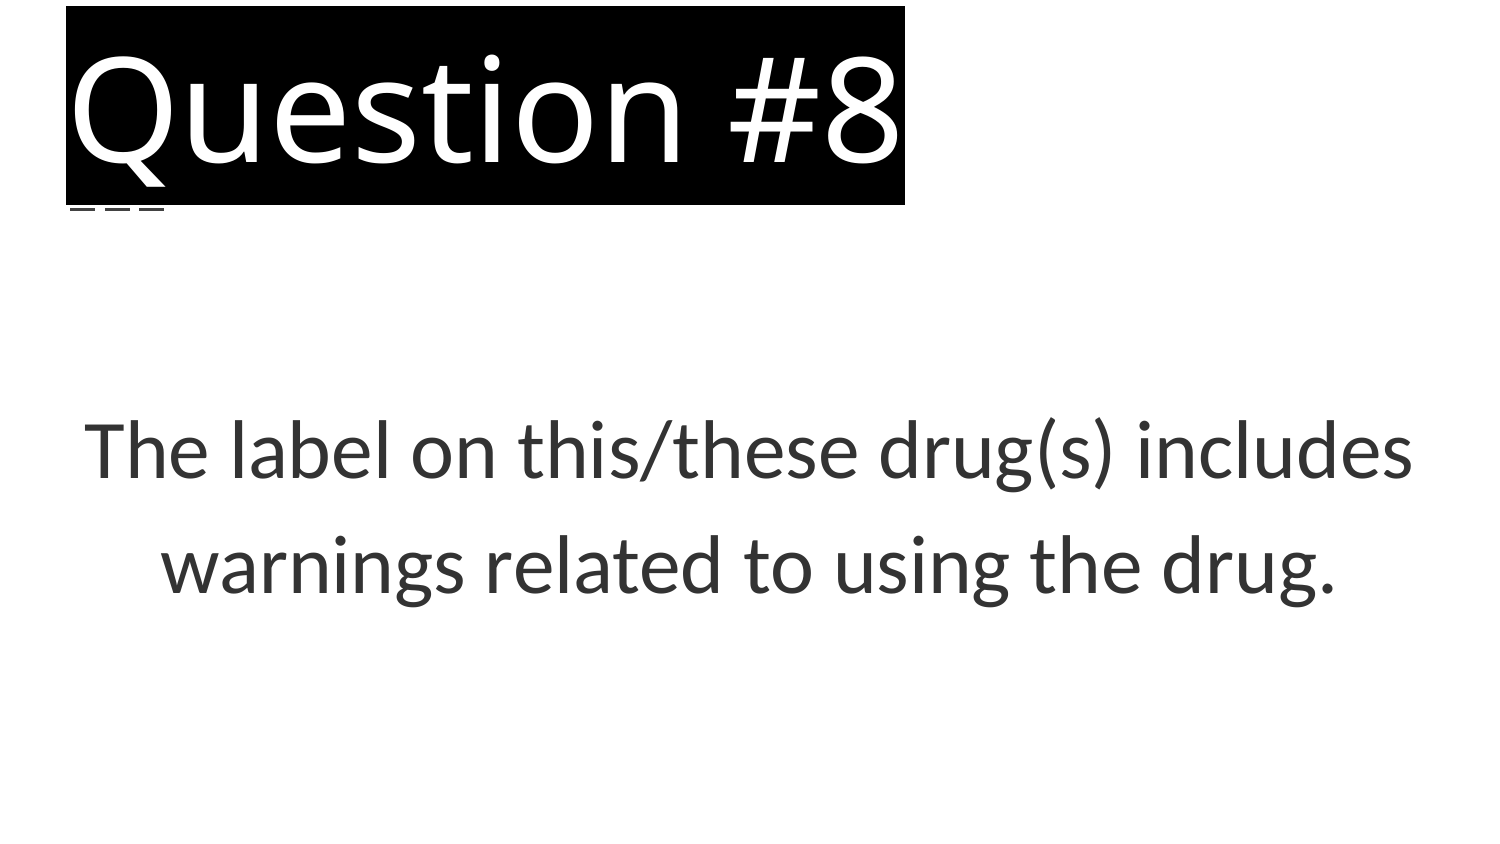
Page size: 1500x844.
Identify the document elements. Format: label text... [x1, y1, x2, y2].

title Question #8 [51, 86, 1449, 207]
list The label on this/these drug(s) includes warnings related to using the drug. [51, 240, 1449, 750]
